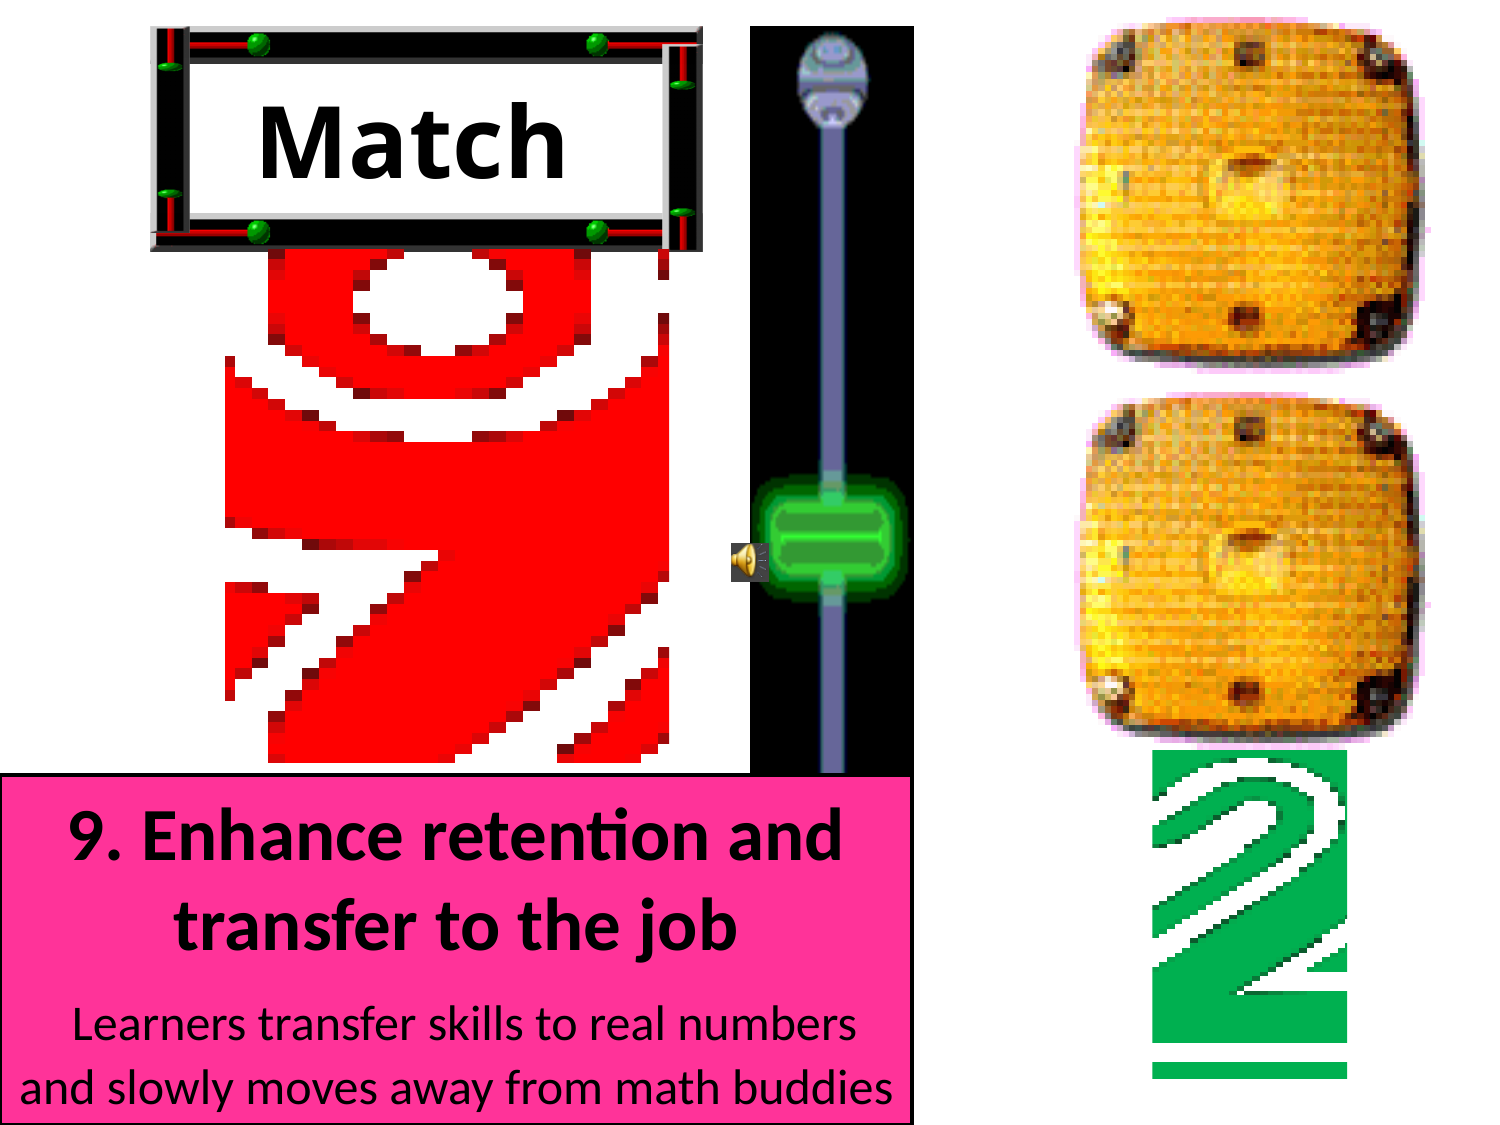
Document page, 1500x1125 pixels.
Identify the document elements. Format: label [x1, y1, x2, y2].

list [224, 249, 670, 763]
picture [0, 0, 1500, 1125]
